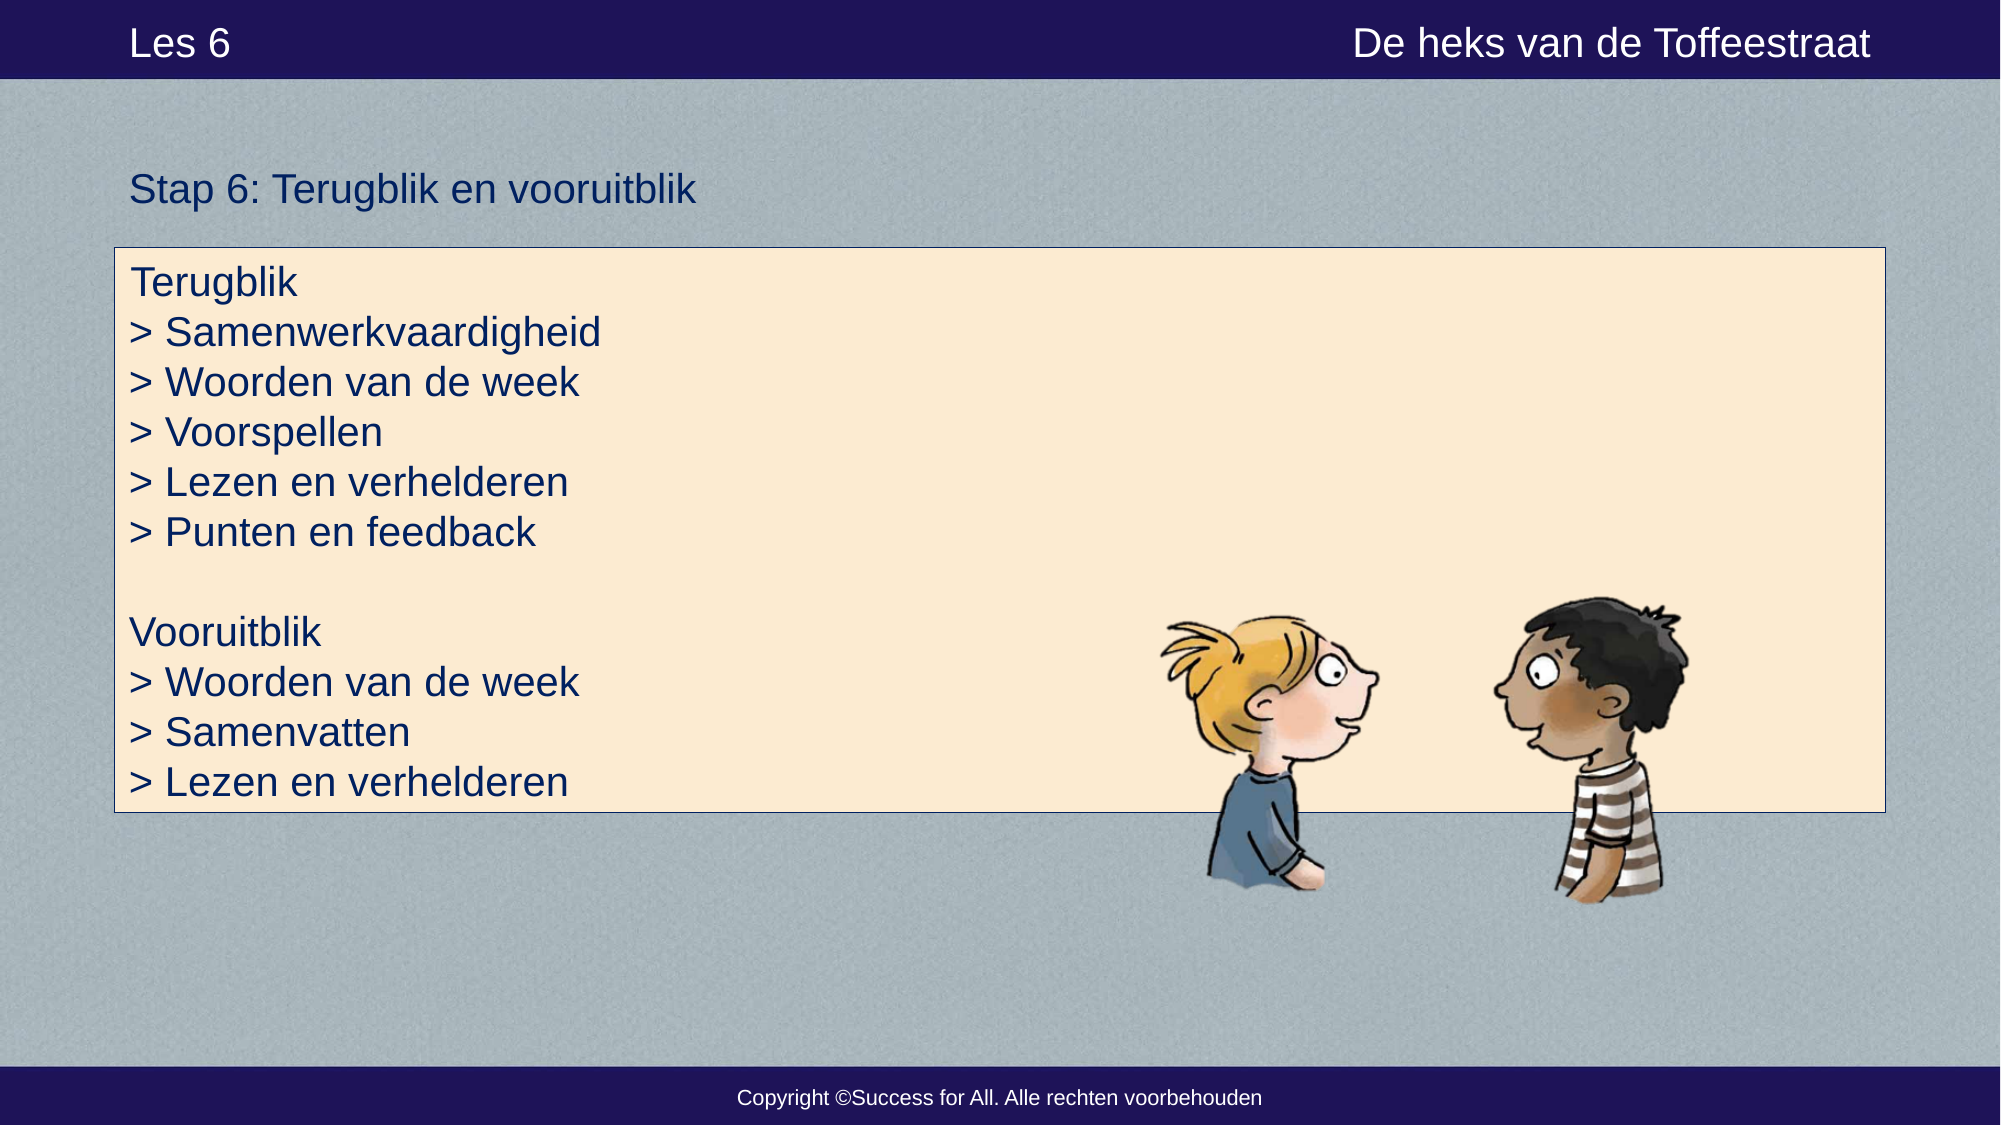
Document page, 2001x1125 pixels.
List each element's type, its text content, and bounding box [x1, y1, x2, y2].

text_box Copyright ©Success for All. Alle rechten voorbehouden [0, 1076, 2000, 1125]
text_box De heks van de Toffeestraat [999, 8, 1886, 73]
text_box Les 6 [114, 8, 354, 73]
text_box Terugblik > Samenwerkvaardigheid > Woorden van de week > Voorspellen > Lezen en verhelderen > Punten en feedback Vooruitblik > Woorden van de week > Samenvatten > Lezen en verhelderen [114, 247, 1886, 813]
text_box Stap 6: Terugblik en vooruitblik [114, 154, 907, 220]
picture [0, 0, 2001, 1125]
